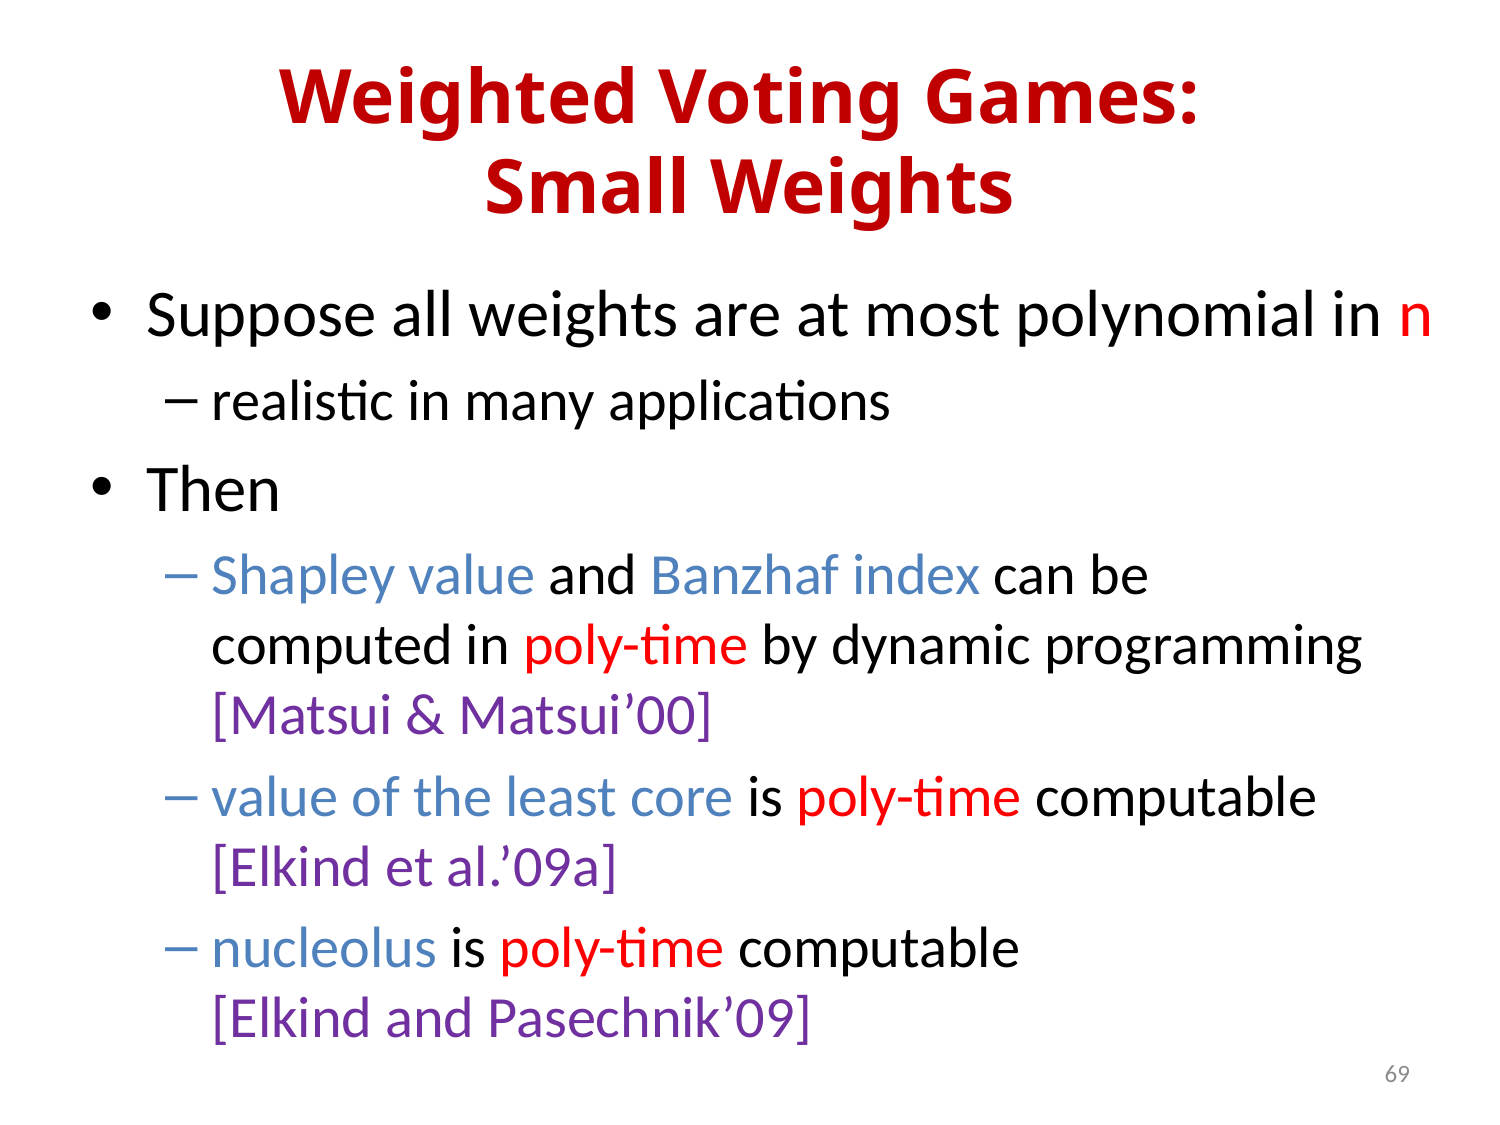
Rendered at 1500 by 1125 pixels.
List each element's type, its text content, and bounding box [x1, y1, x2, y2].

title Weighted Voting Games: Small Weights [75, 45, 1425, 233]
slide_number 69 [1074, 1042, 1425, 1103]
list Suppose all weights are at most polynomial in n realistic in many applications Then Shapley value and Banzhaf index can be computed in poly-time by dynamic programming [Matsui & Matsui’00] value of the least core is poly-time computable [Elkind et al.’09a] nucleolus is poly-time computable [Elkind and Pasechnik’09] [75, 262, 1459, 1071]
